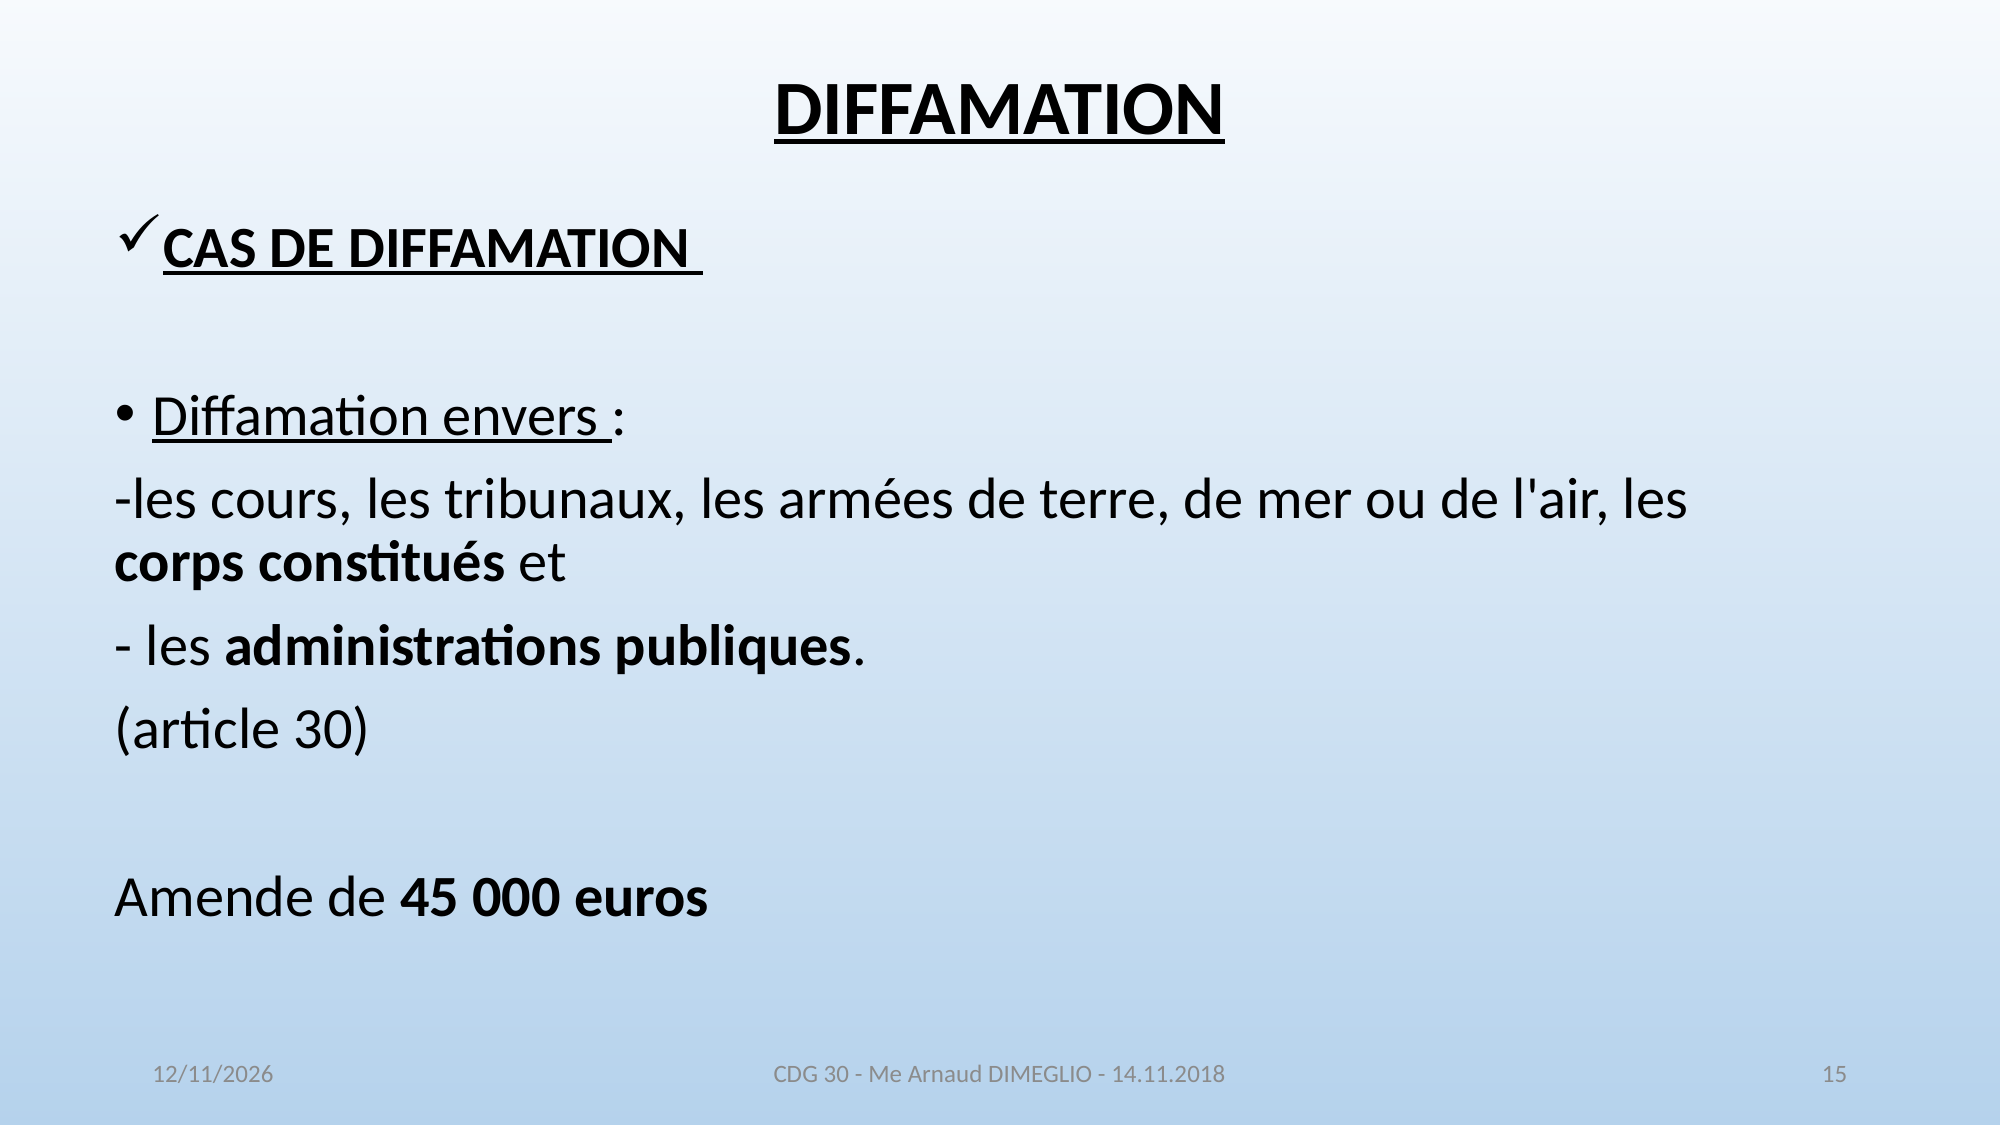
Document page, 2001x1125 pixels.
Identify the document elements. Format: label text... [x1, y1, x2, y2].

list CAS DE DIFFAMATION Diffamation envers : -les cours, les tribunaux, les armées de terre, de mer ou de l'air, les corps constitués et - les administrations publiques. (article 30) Amende de 45 000 euros [99, 210, 1825, 1066]
footer CDG 30 - Me Arnaud DIMEGLIO - 14.11.2018 [662, 1042, 1338, 1103]
title DIFFAMATION [137, 59, 1863, 252]
slide_number 15 [1412, 1042, 1863, 1103]
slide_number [137, 1042, 588, 1103]
